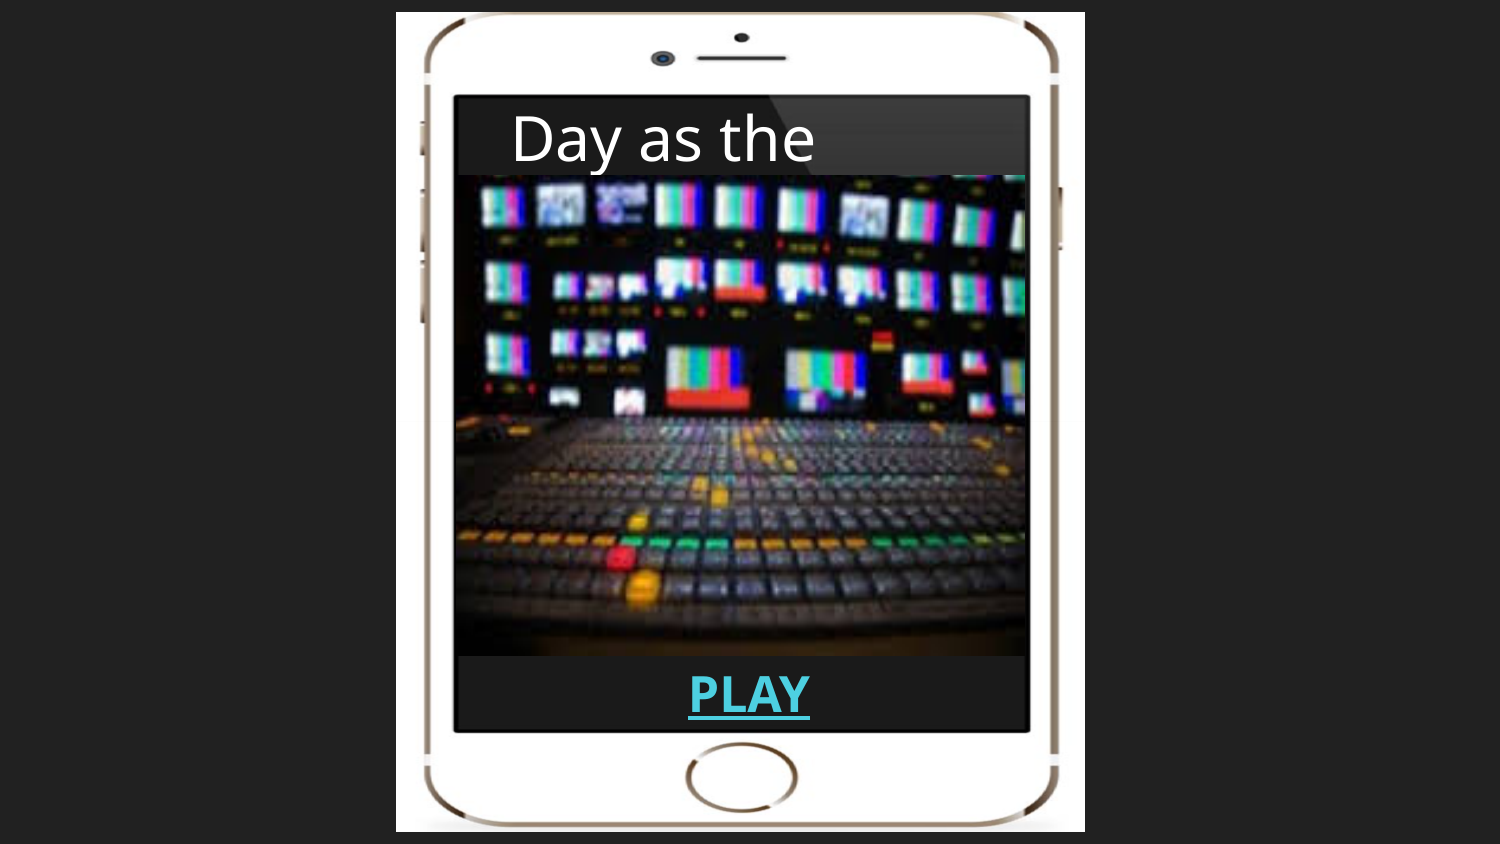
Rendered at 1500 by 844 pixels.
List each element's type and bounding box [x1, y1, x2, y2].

picture [396, 12, 1085, 832]
